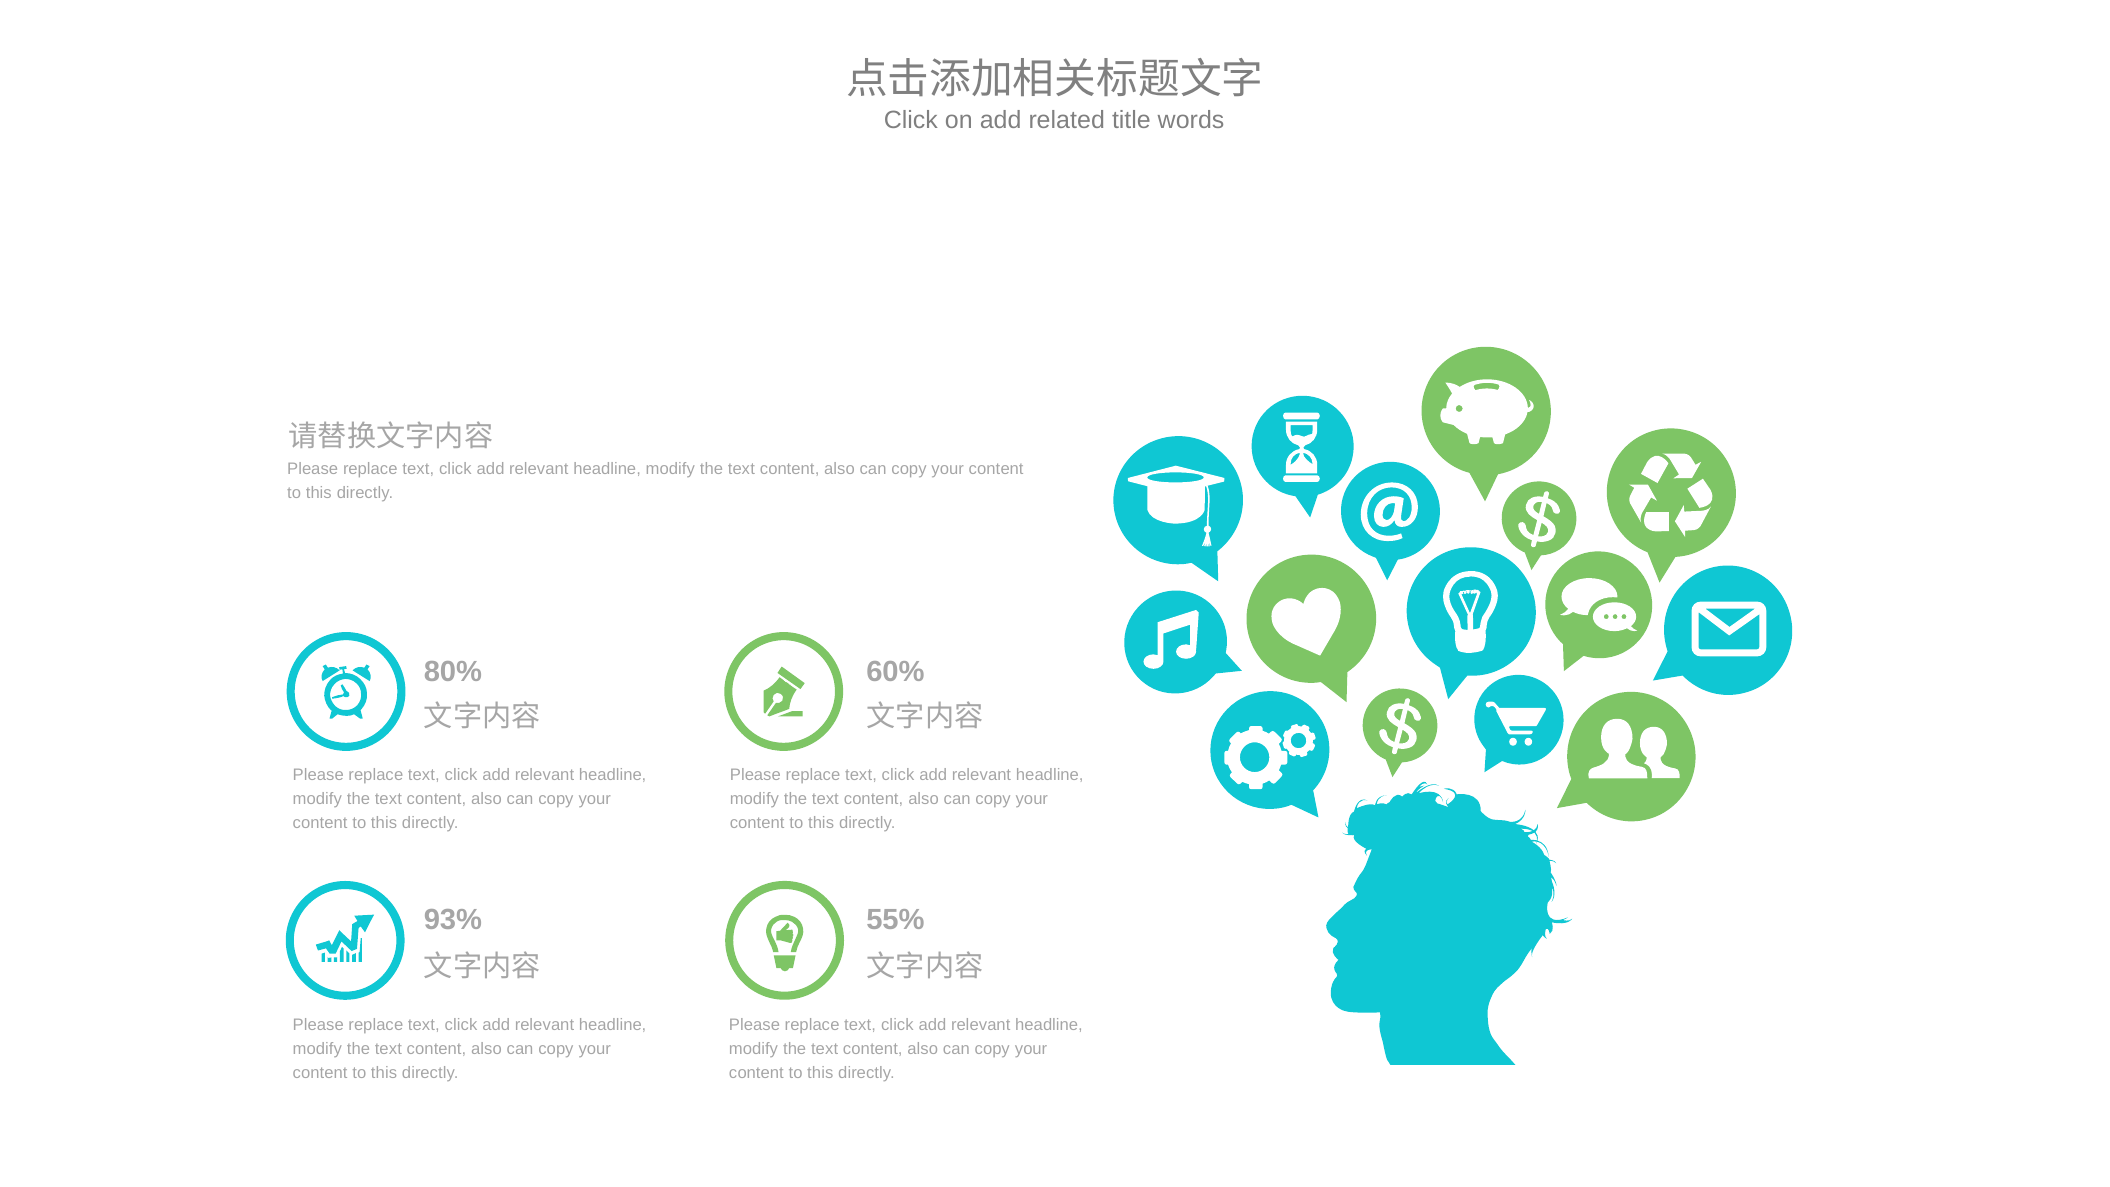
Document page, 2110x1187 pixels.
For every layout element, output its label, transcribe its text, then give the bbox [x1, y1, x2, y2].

text_box [284, 879, 406, 1001]
text_box [724, 879, 846, 1001]
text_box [1108, 338, 1800, 1065]
text_box Click on add related title words [864, 95, 1246, 158]
text_box 文字内容 [409, 682, 556, 740]
text_box [321, 952, 325, 962]
text_box Please replace text, click add relevant headline, modify the text content, also can copy your content to this directly. [714, 1002, 1108, 1090]
text_box Please replace text, click add relevant headline, modify the text content, also can copy your content to this directly. [278, 1002, 672, 1090]
text_box Please replace text, click add relevant headline, modify the text content, also can copy your content to this directly. [278, 752, 672, 840]
text_box [346, 950, 350, 962]
text_box 文字内容 [851, 682, 999, 740]
text_box Please replace text, click add relevant headline, modify the text content, also can copy your content to this directly. [272, 446, 1051, 509]
text_box [358, 938, 362, 962]
text_box 文字内容 [851, 932, 999, 990]
text_box [339, 946, 344, 962]
text_box 60% [851, 638, 940, 696]
text_box Please replace text, click add relevant headline, modify the text content, also can copy your content to this directly. [715, 752, 1108, 840]
text_box [285, 631, 407, 752]
text_box [723, 631, 845, 752]
text_box [763, 666, 805, 717]
text_box 80% [408, 638, 498, 696]
text_box [315, 914, 375, 954]
text_box 点击添加相关标题文字 [803, 44, 1307, 107]
text_box [766, 914, 804, 953]
text_box 文字内容 [409, 932, 556, 990]
text_box [321, 664, 367, 719]
text_box 请替换文字内容 [274, 402, 509, 446]
text_box 93% [408, 886, 498, 943]
text_box 55% [851, 886, 940, 943]
text_box [352, 664, 371, 682]
text_box [773, 955, 796, 972]
